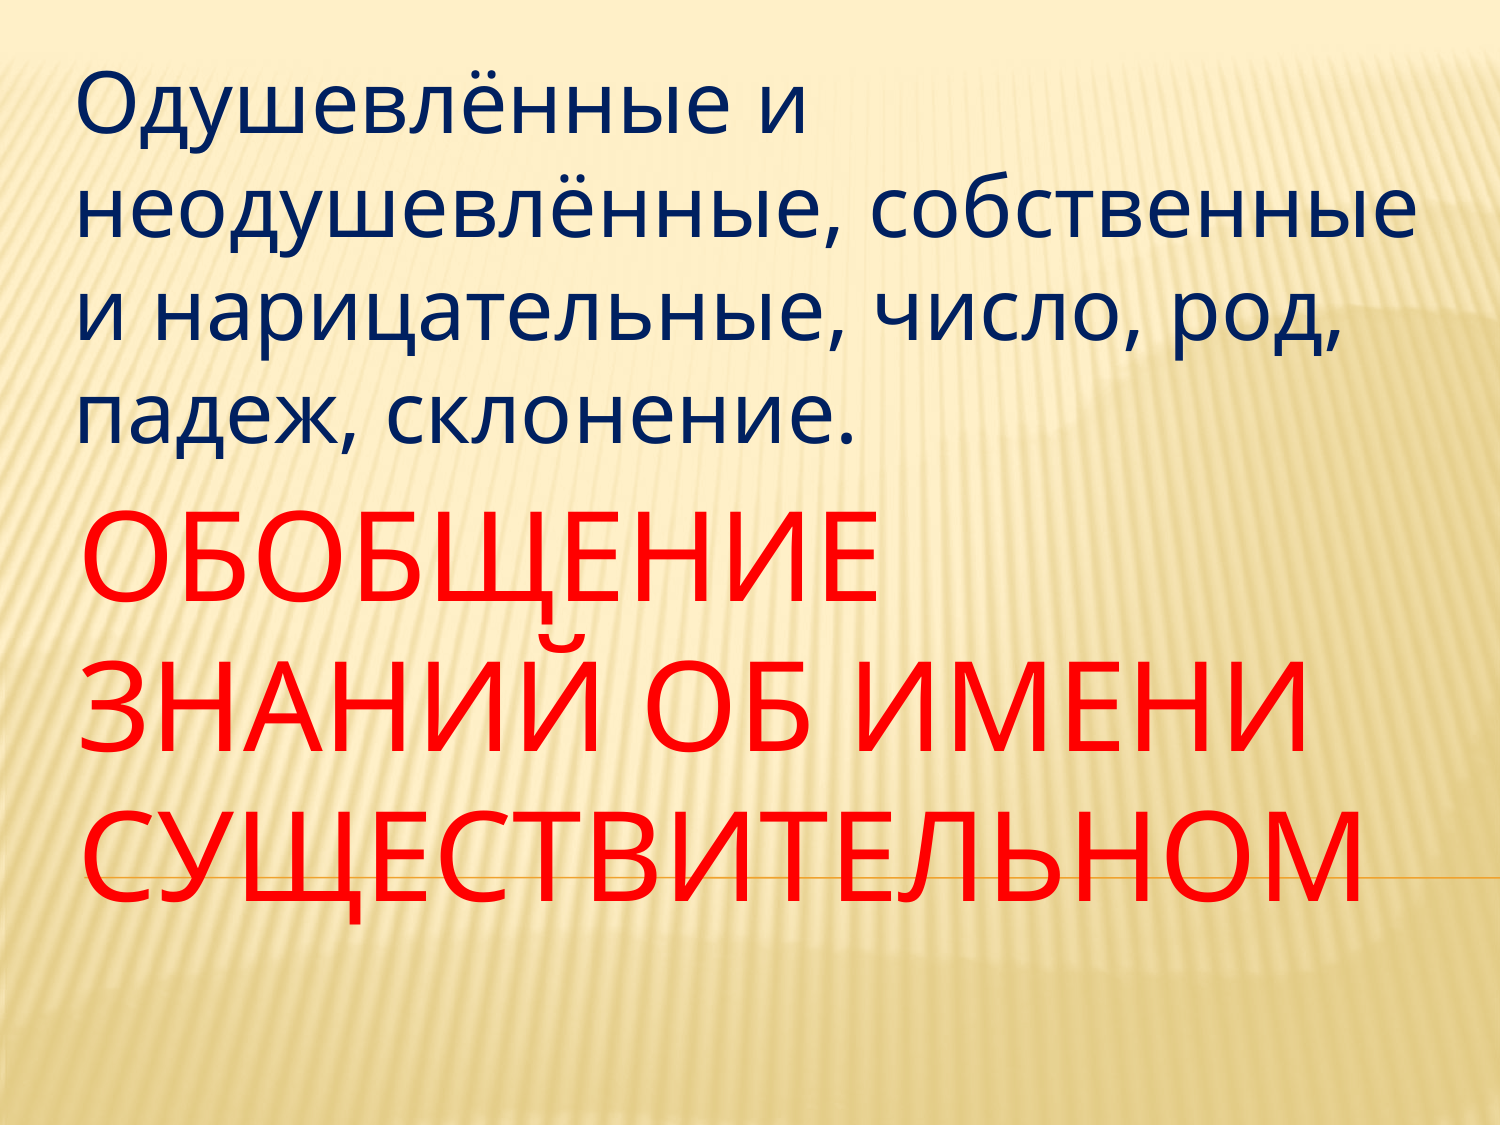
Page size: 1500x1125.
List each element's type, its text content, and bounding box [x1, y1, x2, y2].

title ОБОБЩЕНИЕ ЗНАНИЙ ОБ ИМЕНИ СУЩЕСТВИТЕЛЬНОМ [62, 469, 1450, 1020]
subtitle Одушевлённые и неодушевлённые, собственные и нарицательные, число, род, падеж, склонение. [58, 35, 1454, 469]
